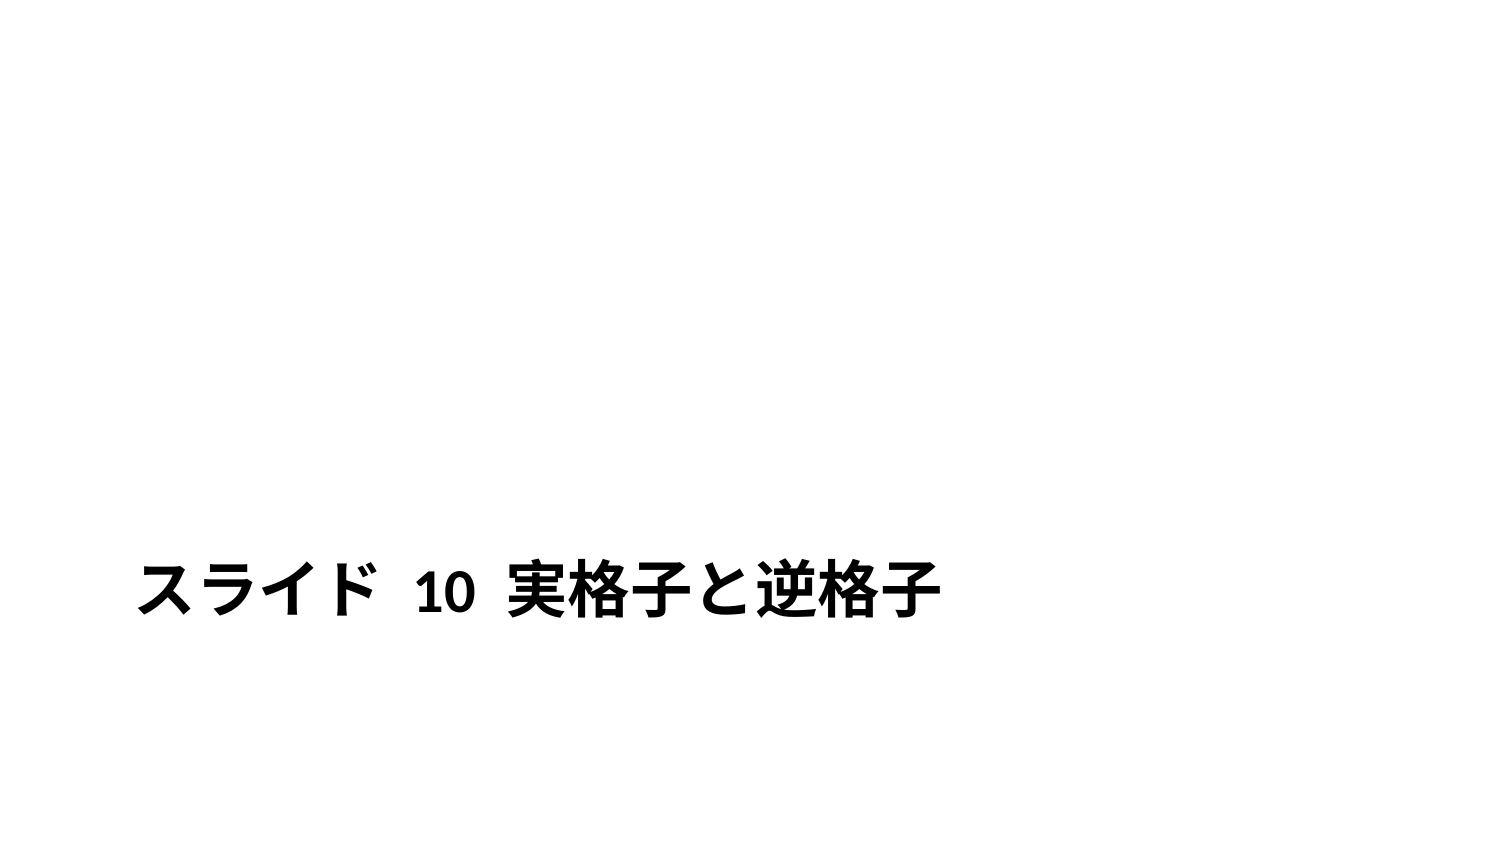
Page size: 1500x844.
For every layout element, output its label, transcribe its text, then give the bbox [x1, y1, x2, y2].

title スライド 10 実格子と逆格子 [118, 542, 1394, 710]
